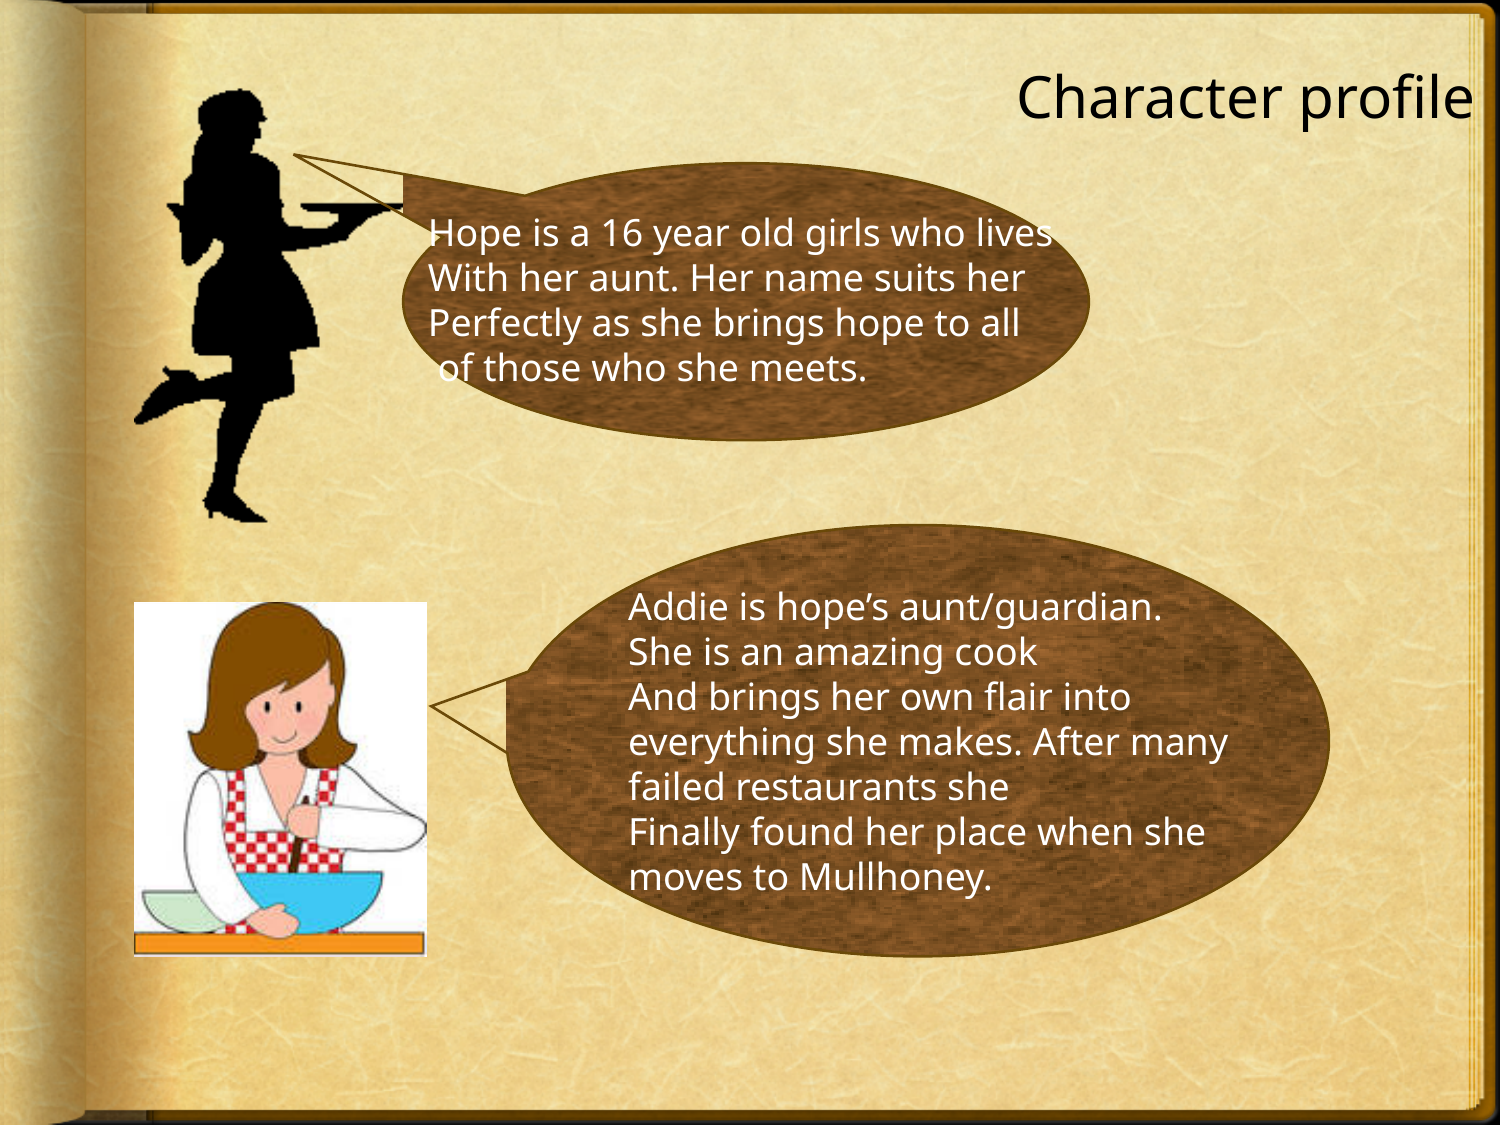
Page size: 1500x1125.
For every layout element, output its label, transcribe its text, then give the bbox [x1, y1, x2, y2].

text_box [651, 523, 1185, 575]
text_box [428, 594, 613, 887]
text_box [413, 161, 985, 201]
text_box [1250, 612, 1331, 870]
text_box Hope is a 16 year old girls who lives With her aunt. Her name suits her Perfectly as she brings hope to all of those who she meets. [413, 201, 1079, 397]
picture [0, 0, 1500, 1125]
text_box [1079, 266, 1091, 338]
text_box Character profile [1001, 52, 1490, 138]
text_box [648, 905, 1188, 958]
text_box Addie is hope’s aunt/guardian. She is an amazing cook And brings her own flair into everything she makes. After many failed restaurants she Finally found her place when she moves to Mullhoney. [613, 575, 1250, 905]
text_box [494, 397, 999, 442]
